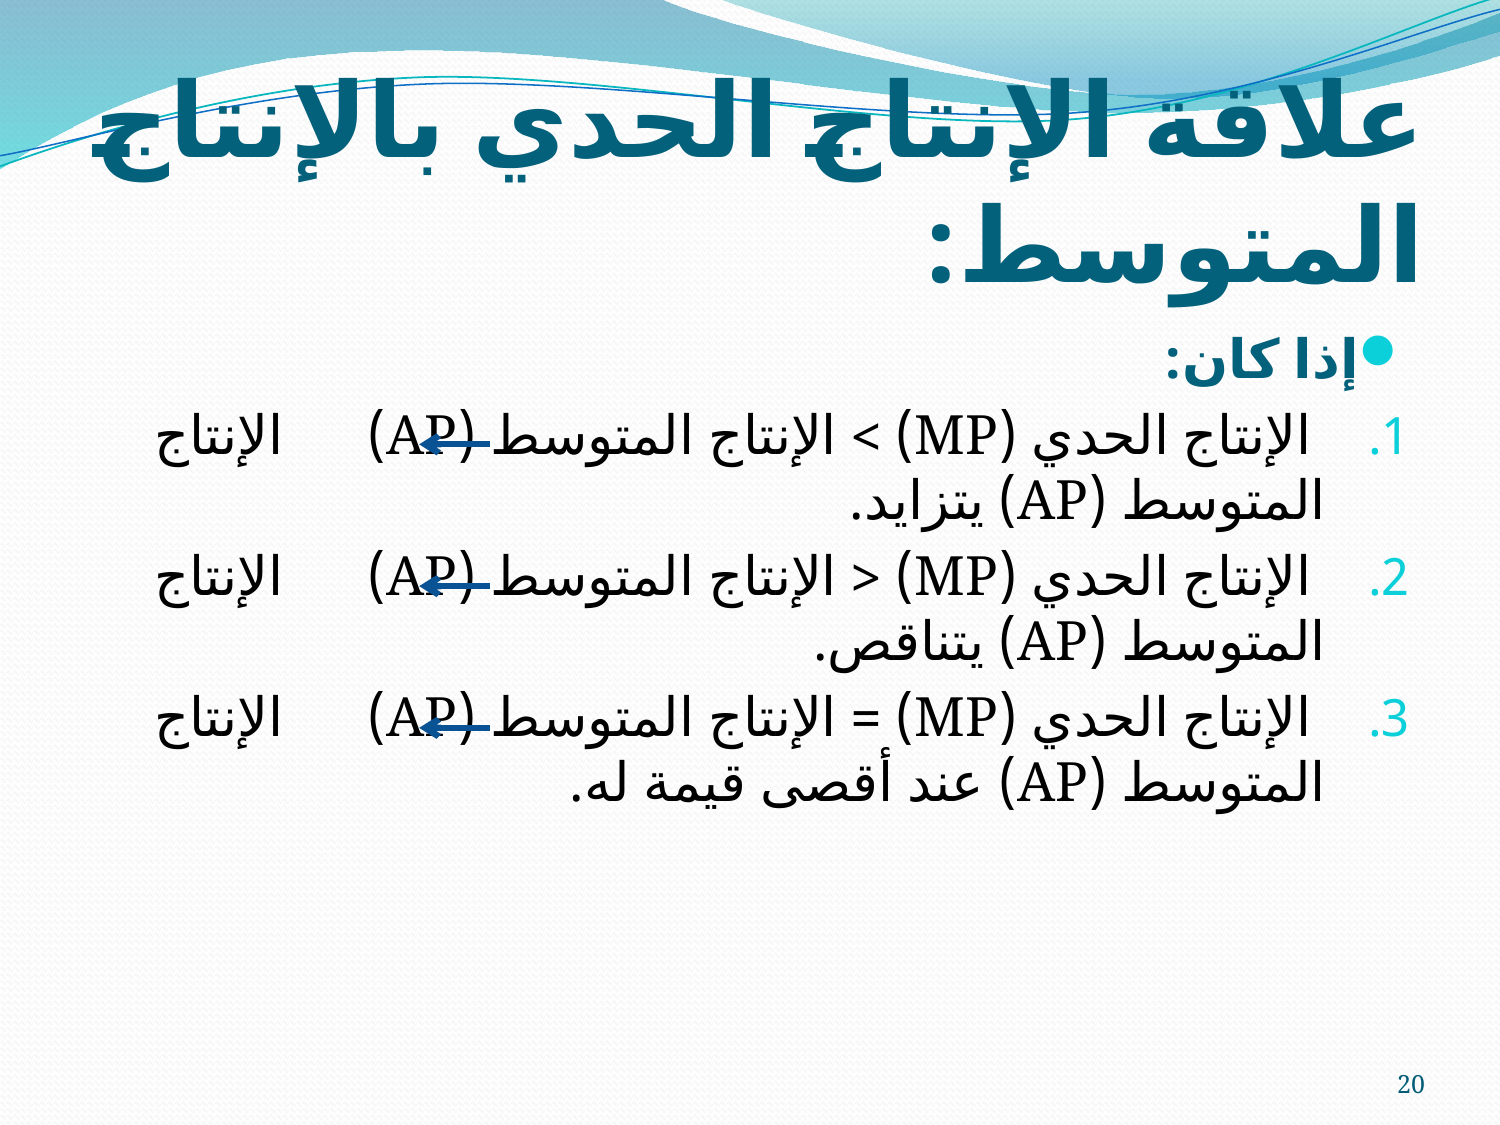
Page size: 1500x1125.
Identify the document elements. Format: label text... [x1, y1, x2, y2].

slide_number 20 [1299, 1042, 1425, 1103]
list إذا كان: الإنتاج الحدي (MP) > الإنتاج المتوسط (AP) الإنتاج المتوسط (AP) يتزايد. الإنتاج الحدي (MP) < الإنتاج المتوسط (AP) الإنتاج المتوسط (AP) يتناقص. الإنتاج الحدي (MP) = الإنتاج المتوسط (AP) الإنتاج المتوسط (AP) عند أقصى قيمة له. [75, 317, 1425, 1038]
title علاقة الإنتاج الحدي بالإنتاج المتوسط: [75, 115, 1425, 303]
